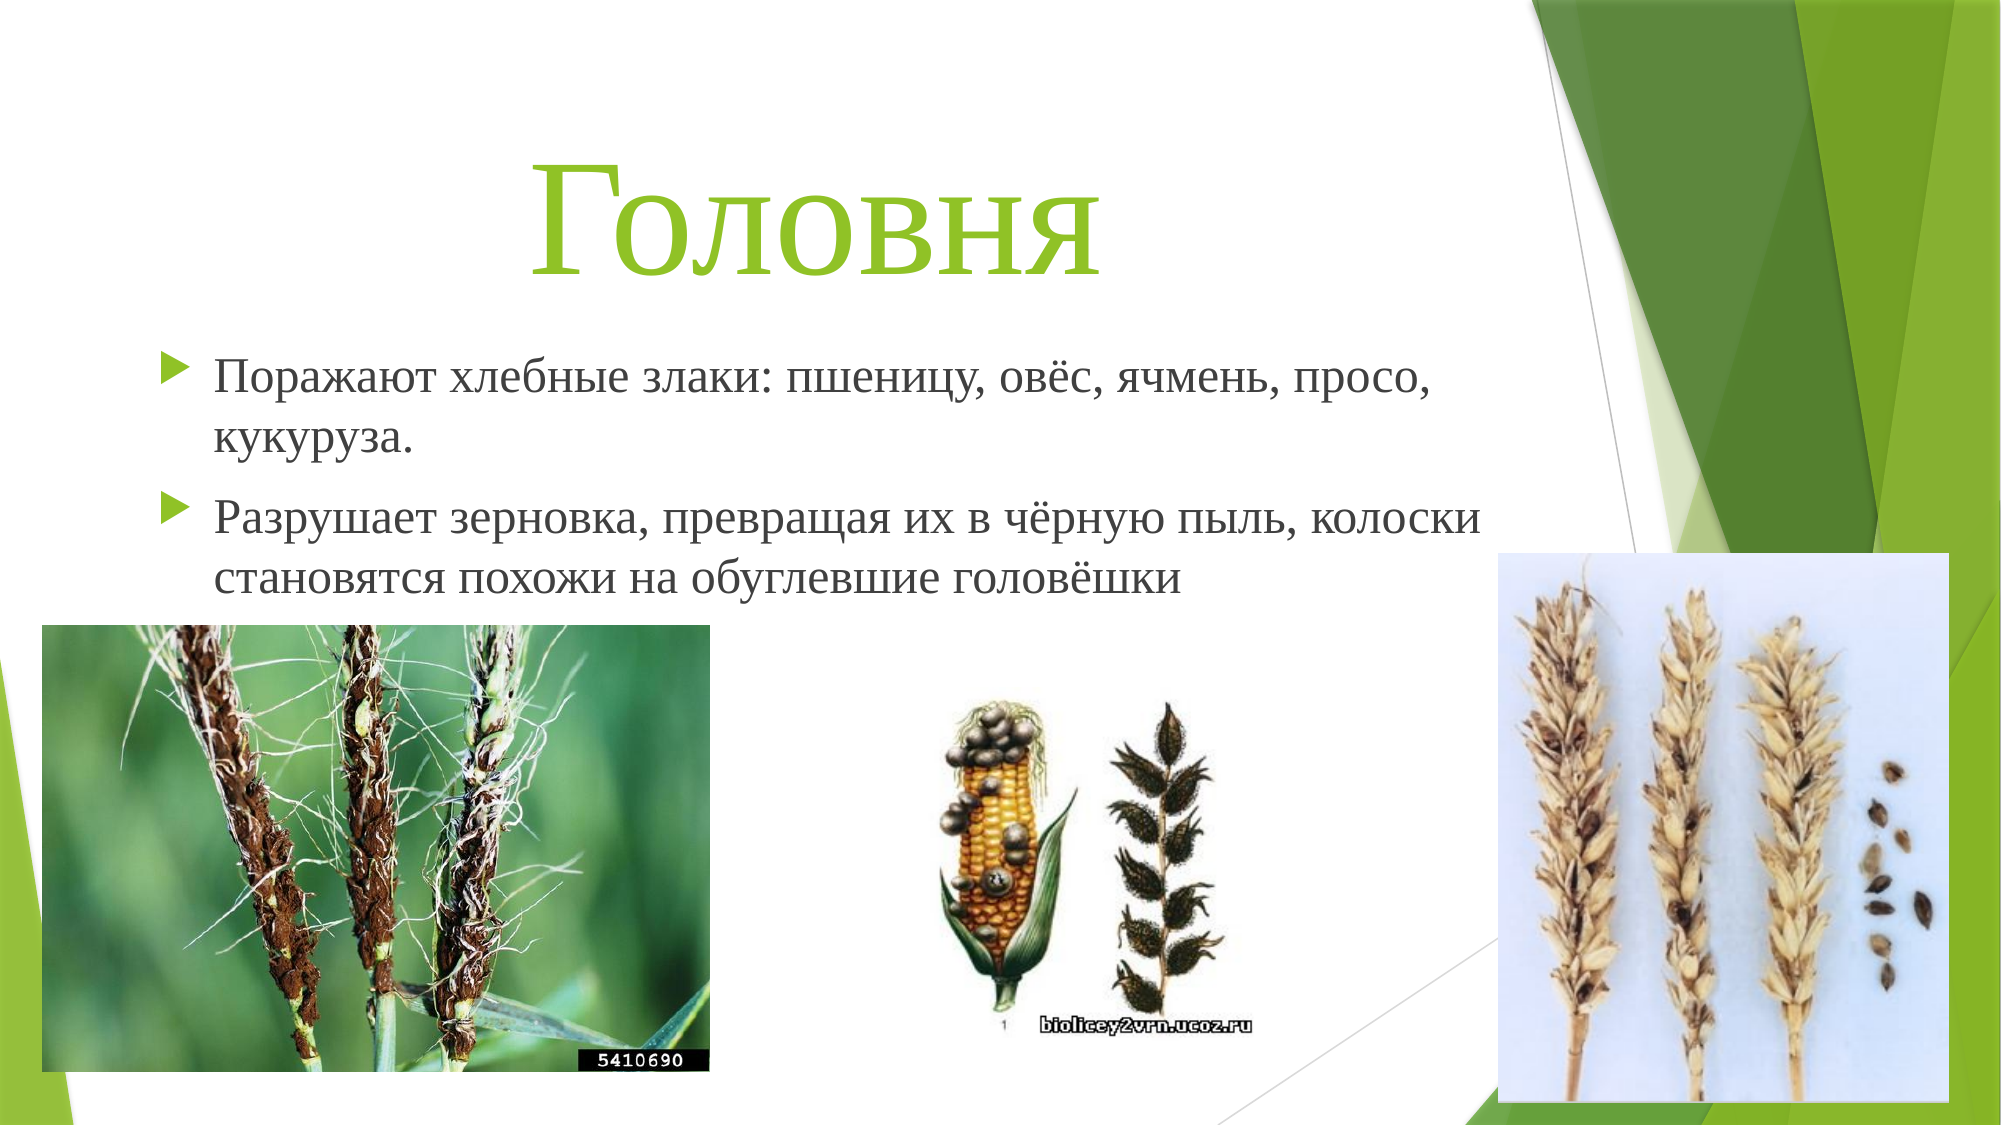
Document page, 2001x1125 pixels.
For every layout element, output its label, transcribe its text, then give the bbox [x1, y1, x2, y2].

picture [915, 686, 1260, 1041]
picture [1497, 553, 1949, 1103]
title Головня [111, 99, 1522, 317]
picture [42, 624, 710, 1072]
list Поражают хлебные злаки: пшеницу, овёс, ячмень, просо, кукуруза. Разрушает зерновка, превращая их в чёрную пыль, колоски становятся похожи на обуглевшие головёшки [142, 334, 1553, 626]
